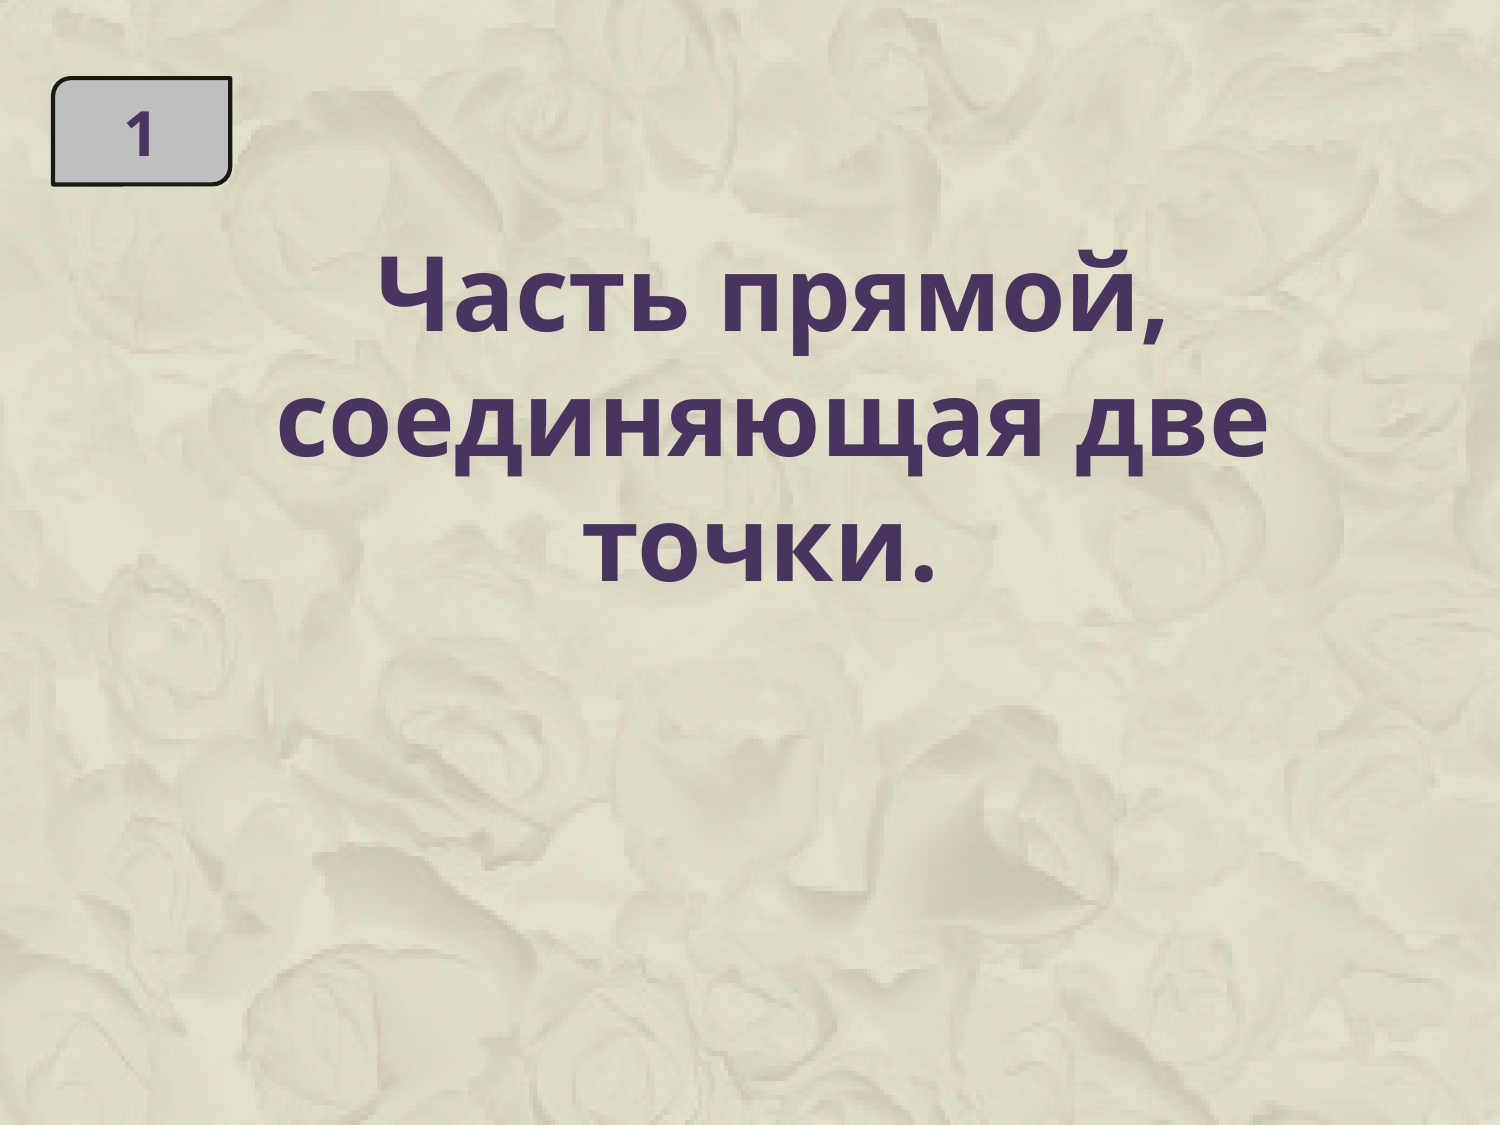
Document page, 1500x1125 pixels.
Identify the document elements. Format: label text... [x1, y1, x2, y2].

text_box 1 [50, 76, 233, 187]
text_box Часть прямой, соединяющая две точки. [112, 219, 1435, 610]
